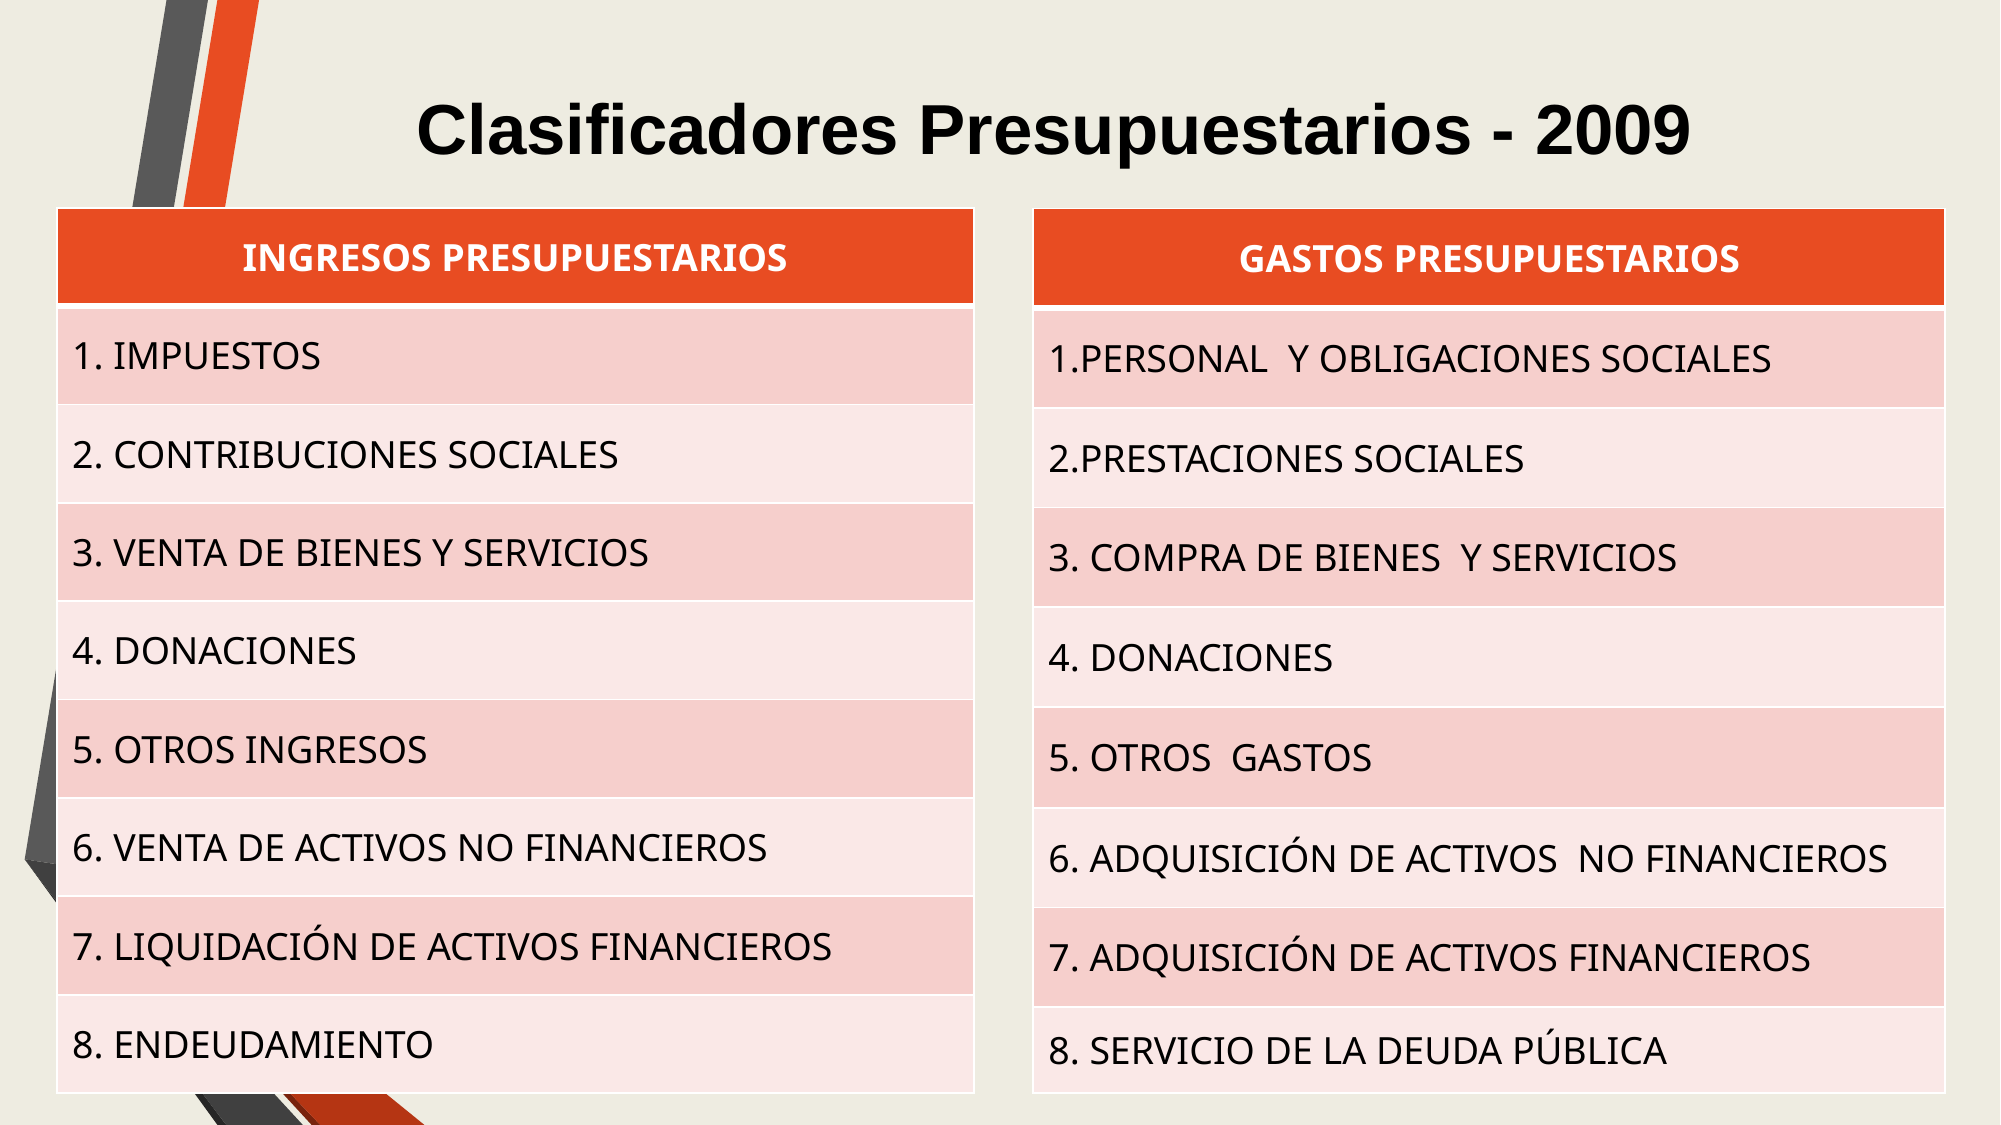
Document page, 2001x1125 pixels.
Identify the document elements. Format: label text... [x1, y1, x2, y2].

table_cell 8. SERVICIO DE LA DEUDA PÚBLICA [1034, 1008, 1944, 1092]
table_cell 6. VENTA DE ACTIVOS NO FINANCIEROS [58, 799, 973, 895]
table_cell 4. DONACIONES [1034, 608, 1944, 706]
table_header INGRESOS PRESUPUESTARIOS [58, 209, 973, 303]
table_cell 1.PERSONAL Y OBLIGACIONES SOCIALES [1034, 311, 1944, 407]
table_cell 2.PRESTACIONES SOCIALES [1034, 409, 1944, 507]
table_cell 5. OTROS GASTOS [1034, 708, 1944, 807]
table_cell 8. ENDEUDAMIENTO [58, 996, 973, 1092]
table_cell 3. COMPRA DE BIENES Y SERVICIOS [1034, 508, 1944, 606]
table_cell 2. CONTRIBUCIONES SOCIALES [58, 405, 973, 502]
table_cell 1. IMPUESTOS [58, 309, 973, 404]
table_cell 5. OTROS INGRESOS [58, 700, 973, 797]
table_header GASTOS PRESUPUESTARIOS [1034, 209, 1944, 305]
table_cell 7. LIQUIDACIÓN DE ACTIVOS FINANCIEROS [58, 897, 973, 994]
table_cell 6. ADQUISICIÓN DE ACTIVOS NO FINANCIEROS [1034, 809, 1944, 907]
text_box Clasificadores Presupuestarios - 2009 [285, 21, 1709, 177]
table_cell 4. DONACIONES [58, 602, 973, 699]
table_cell 3. VENTA DE BIENES Y SERVICIOS [58, 504, 973, 600]
table_cell 7. ADQUISICIÓN DE ACTIVOS FINANCIEROS [1034, 908, 1944, 1006]
